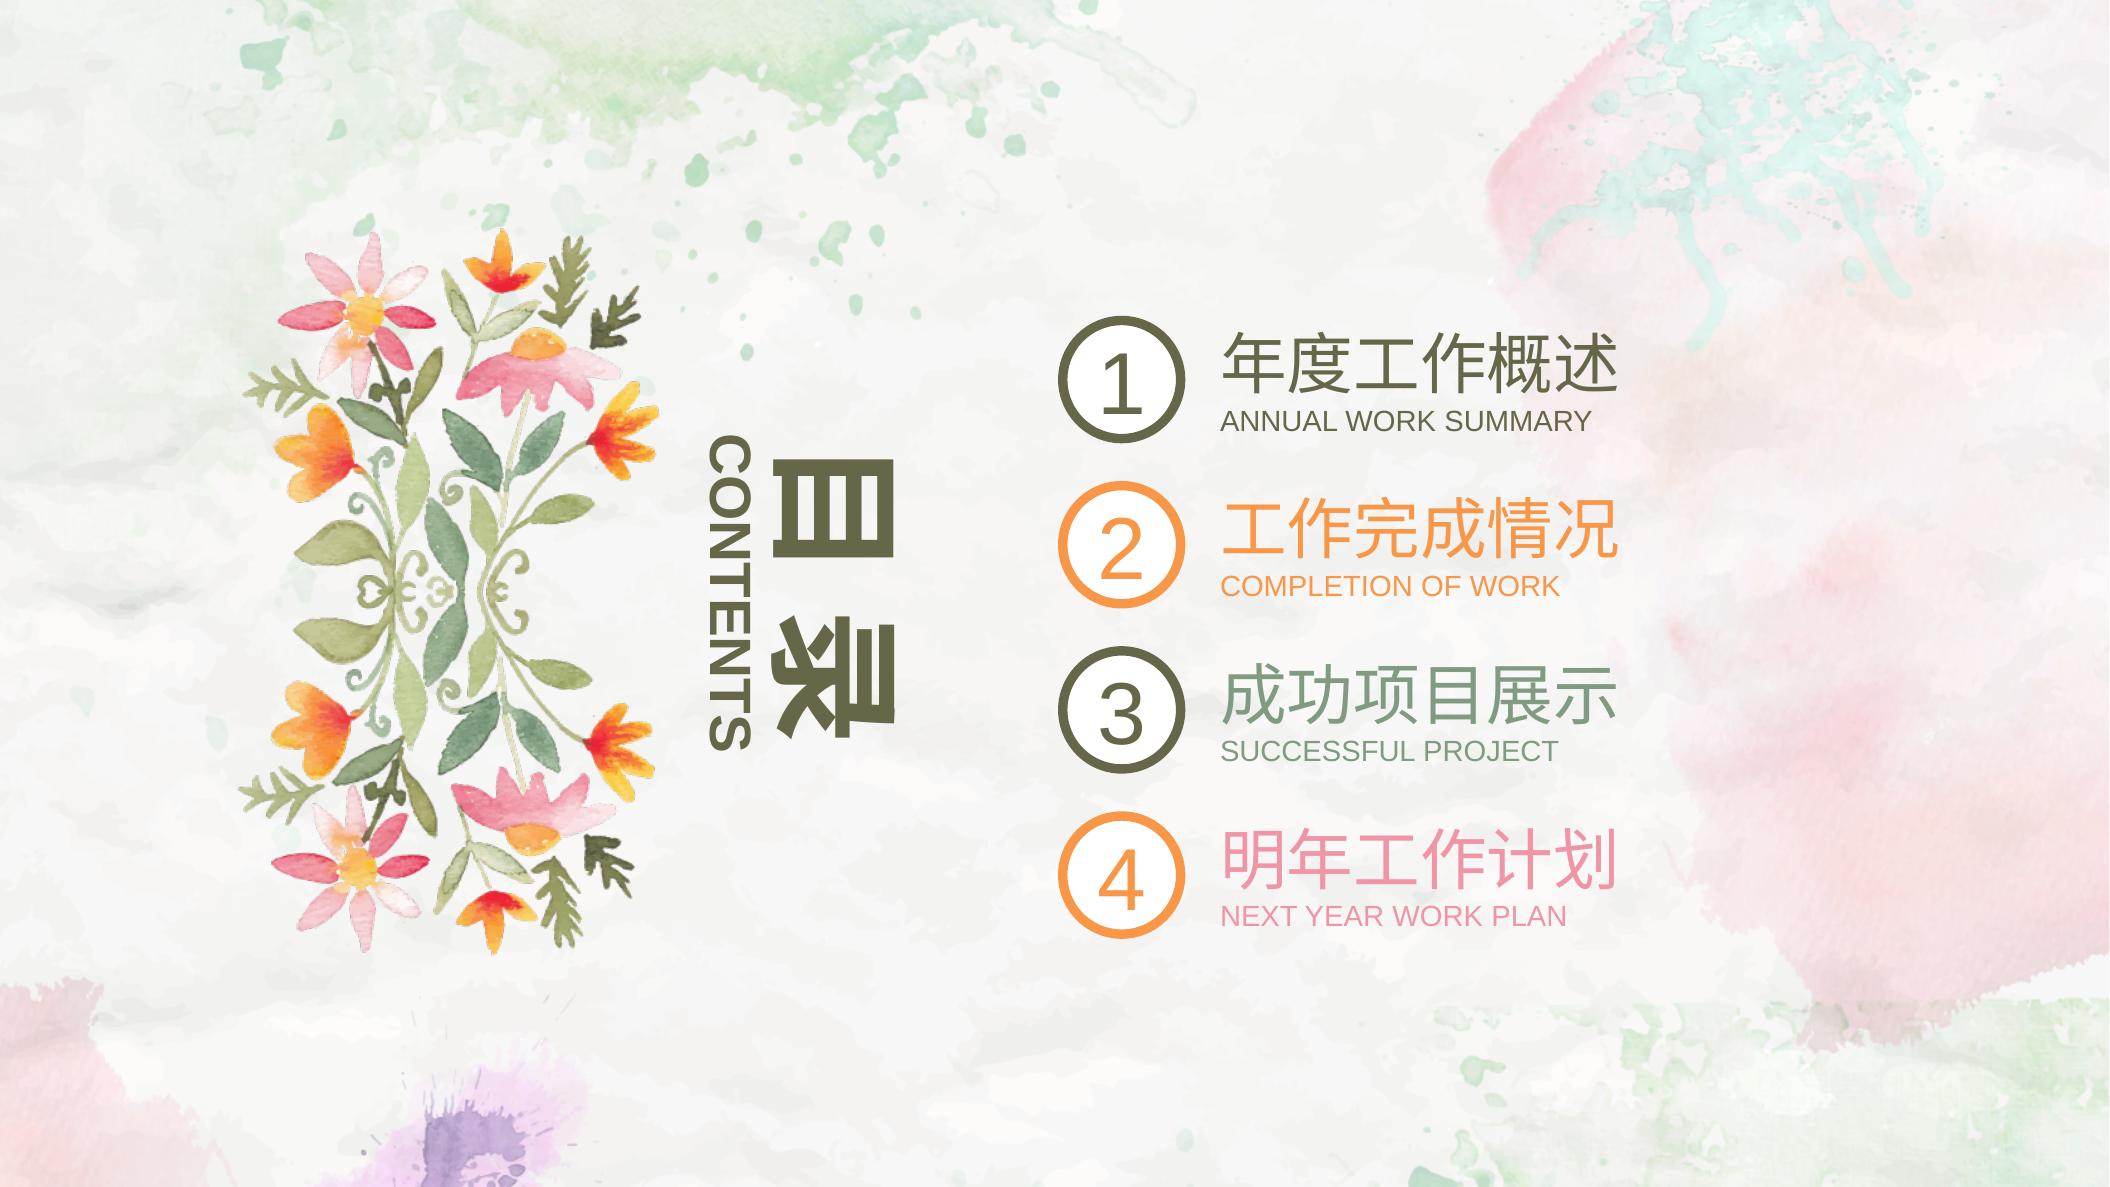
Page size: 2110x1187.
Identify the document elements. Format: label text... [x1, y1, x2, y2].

text_box 2 [1062, 485, 1181, 604]
text_box 3 [1062, 650, 1181, 769]
text_box CONTENTS [698, 419, 769, 768]
text_box 1 [1062, 320, 1181, 439]
text_box 目 录 [756, 415, 924, 771]
text_box 年度工作概述 ANNUAL WORK SUMMARY [1220, 322, 1664, 438]
picture [0, 0, 2110, 1187]
text_box 成功项目展示 SUCCESSFUL PROJECT [1220, 652, 1664, 768]
text_box 明年工作计划 NEXT YEAR WORK PLAN [1220, 817, 1664, 933]
text_box 工作完成情况 COMPLETION OF WORK [1220, 487, 1664, 603]
text_box 4 [1062, 816, 1181, 935]
